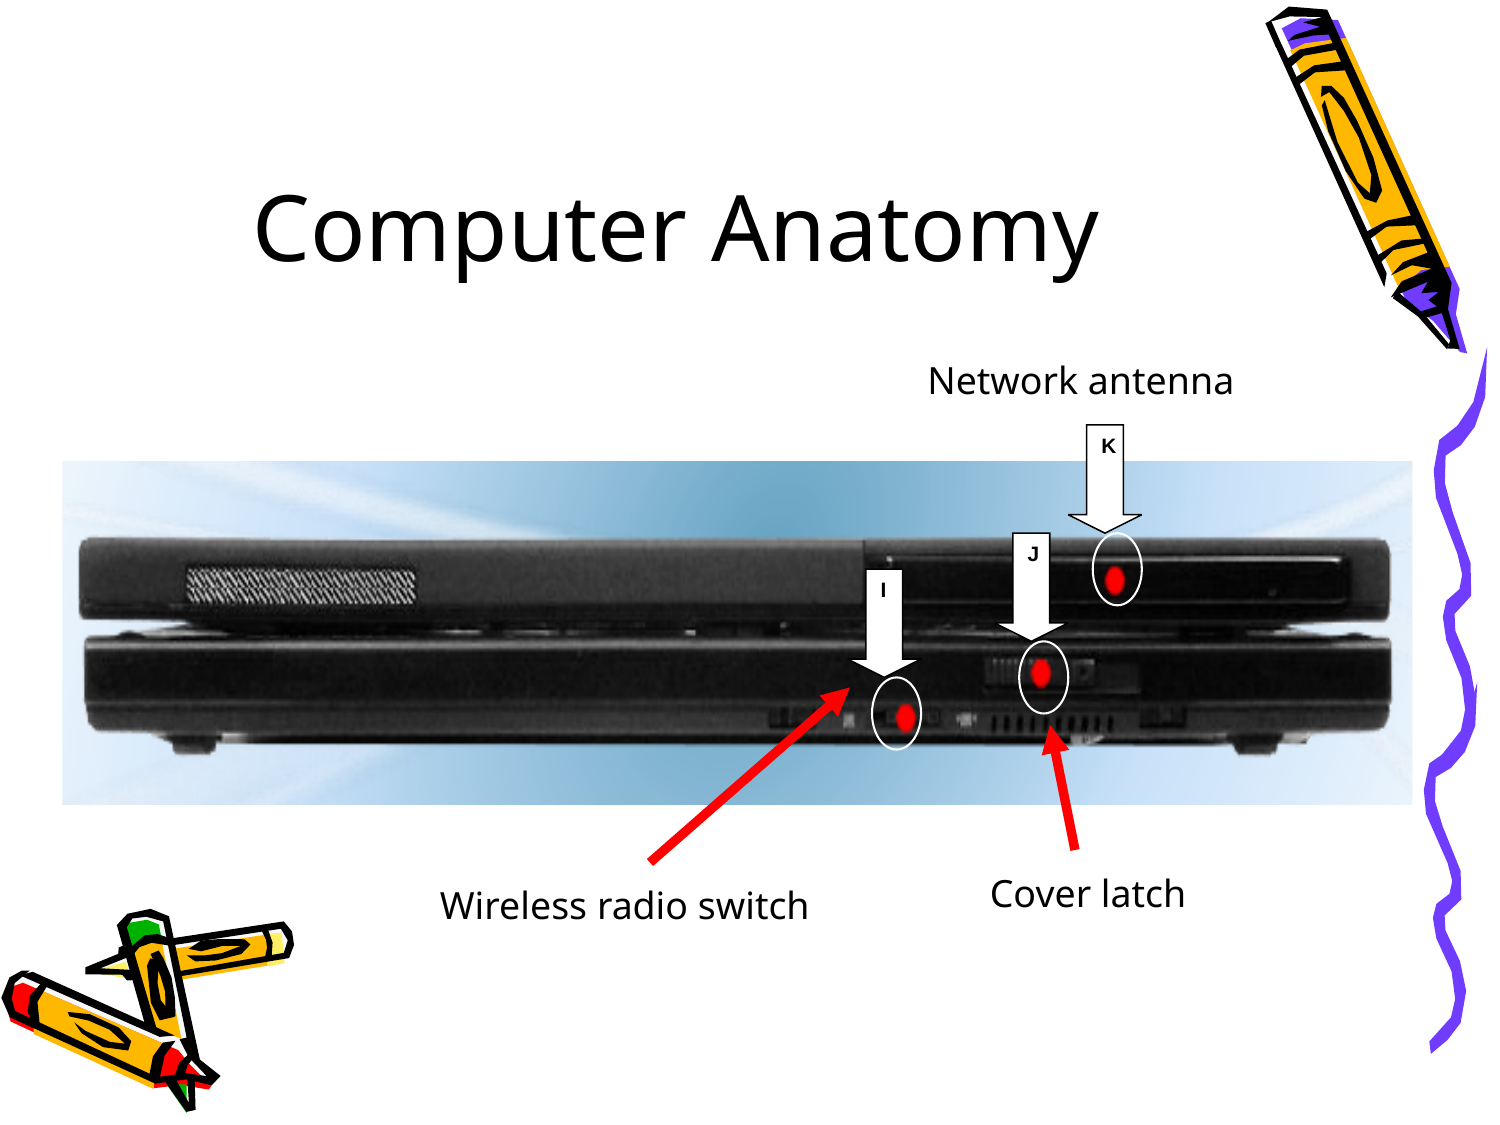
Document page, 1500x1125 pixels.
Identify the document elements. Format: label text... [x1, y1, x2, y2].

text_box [62, 424, 1413, 806]
text_box Cover latch [974, 862, 1275, 923]
text_box Wireless radio switch [425, 874, 838, 935]
title Computer Anatomy [112, 24, 1240, 288]
text_box Network antenna [912, 349, 1325, 410]
